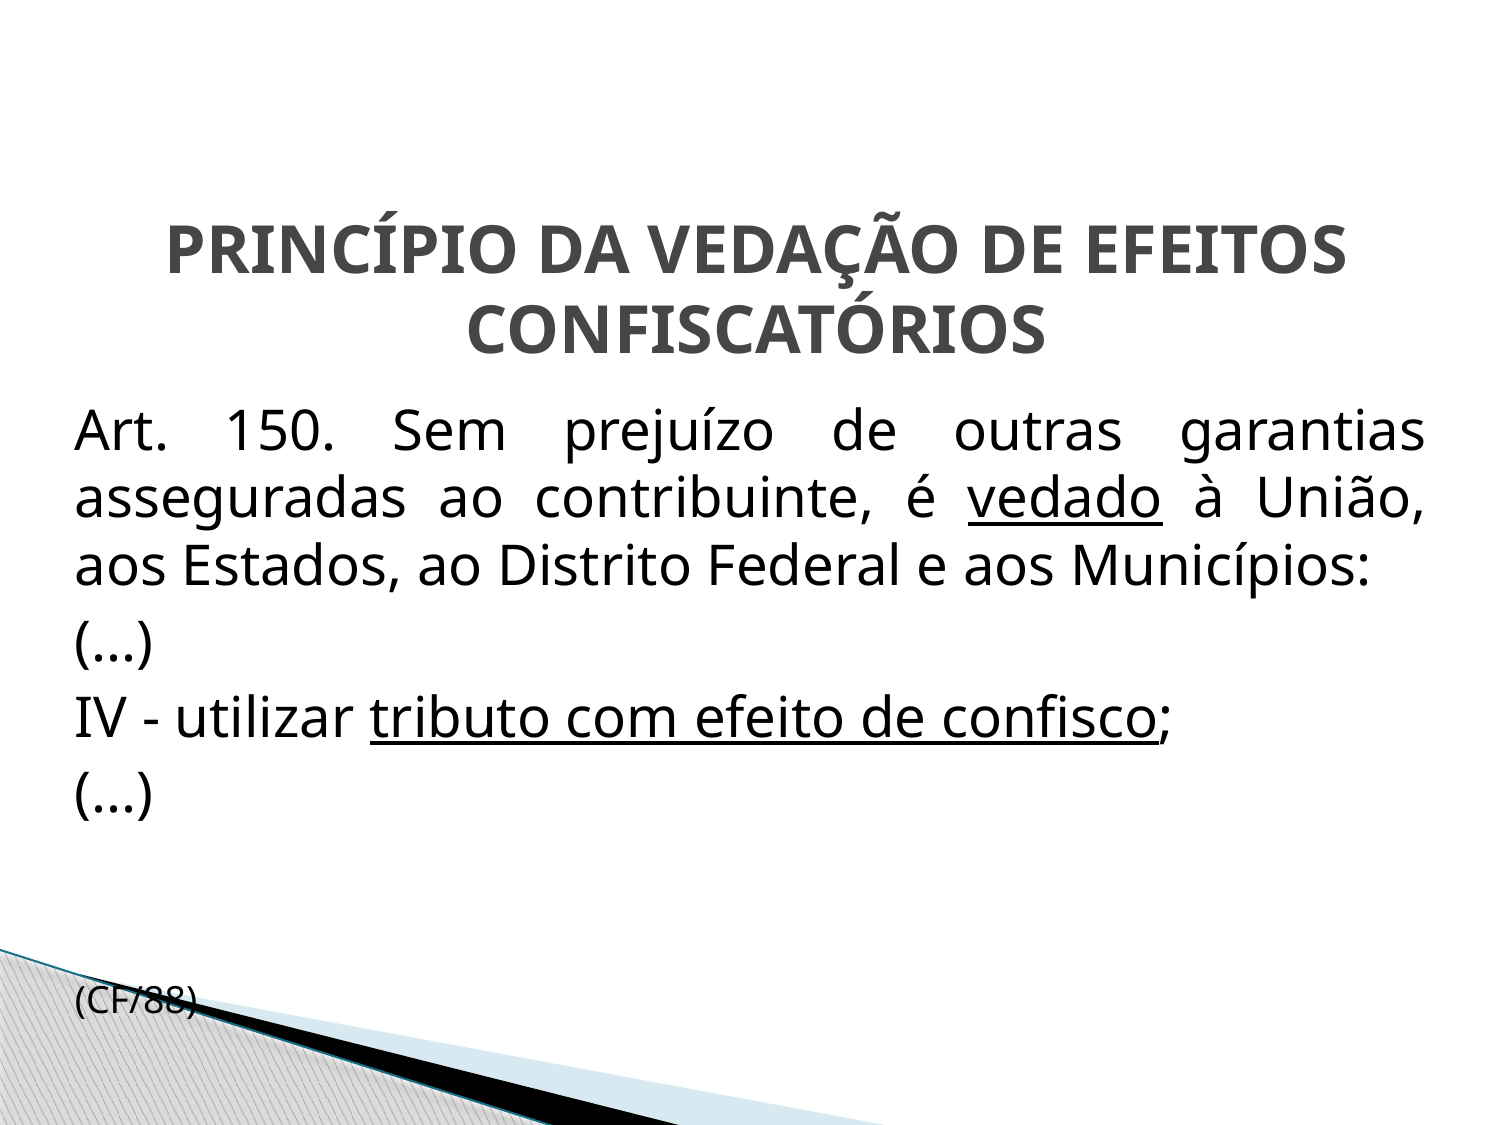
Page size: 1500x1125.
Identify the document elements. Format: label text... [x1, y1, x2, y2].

title PRINCÍPIO DA VEDAÇÃO DE EFEITOS CONFISCATÓRIOS [82, 199, 1432, 375]
list Art. 150. Sem prejuízo de outras garantias asseguradas ao contribuinte, é vedado à União, aos Estados, ao Distrito Federal e aos Municípios: (...) IV - utilizar tributo com efeito de confisco; (...) (CF/88) [0, 386, 1442, 1125]
